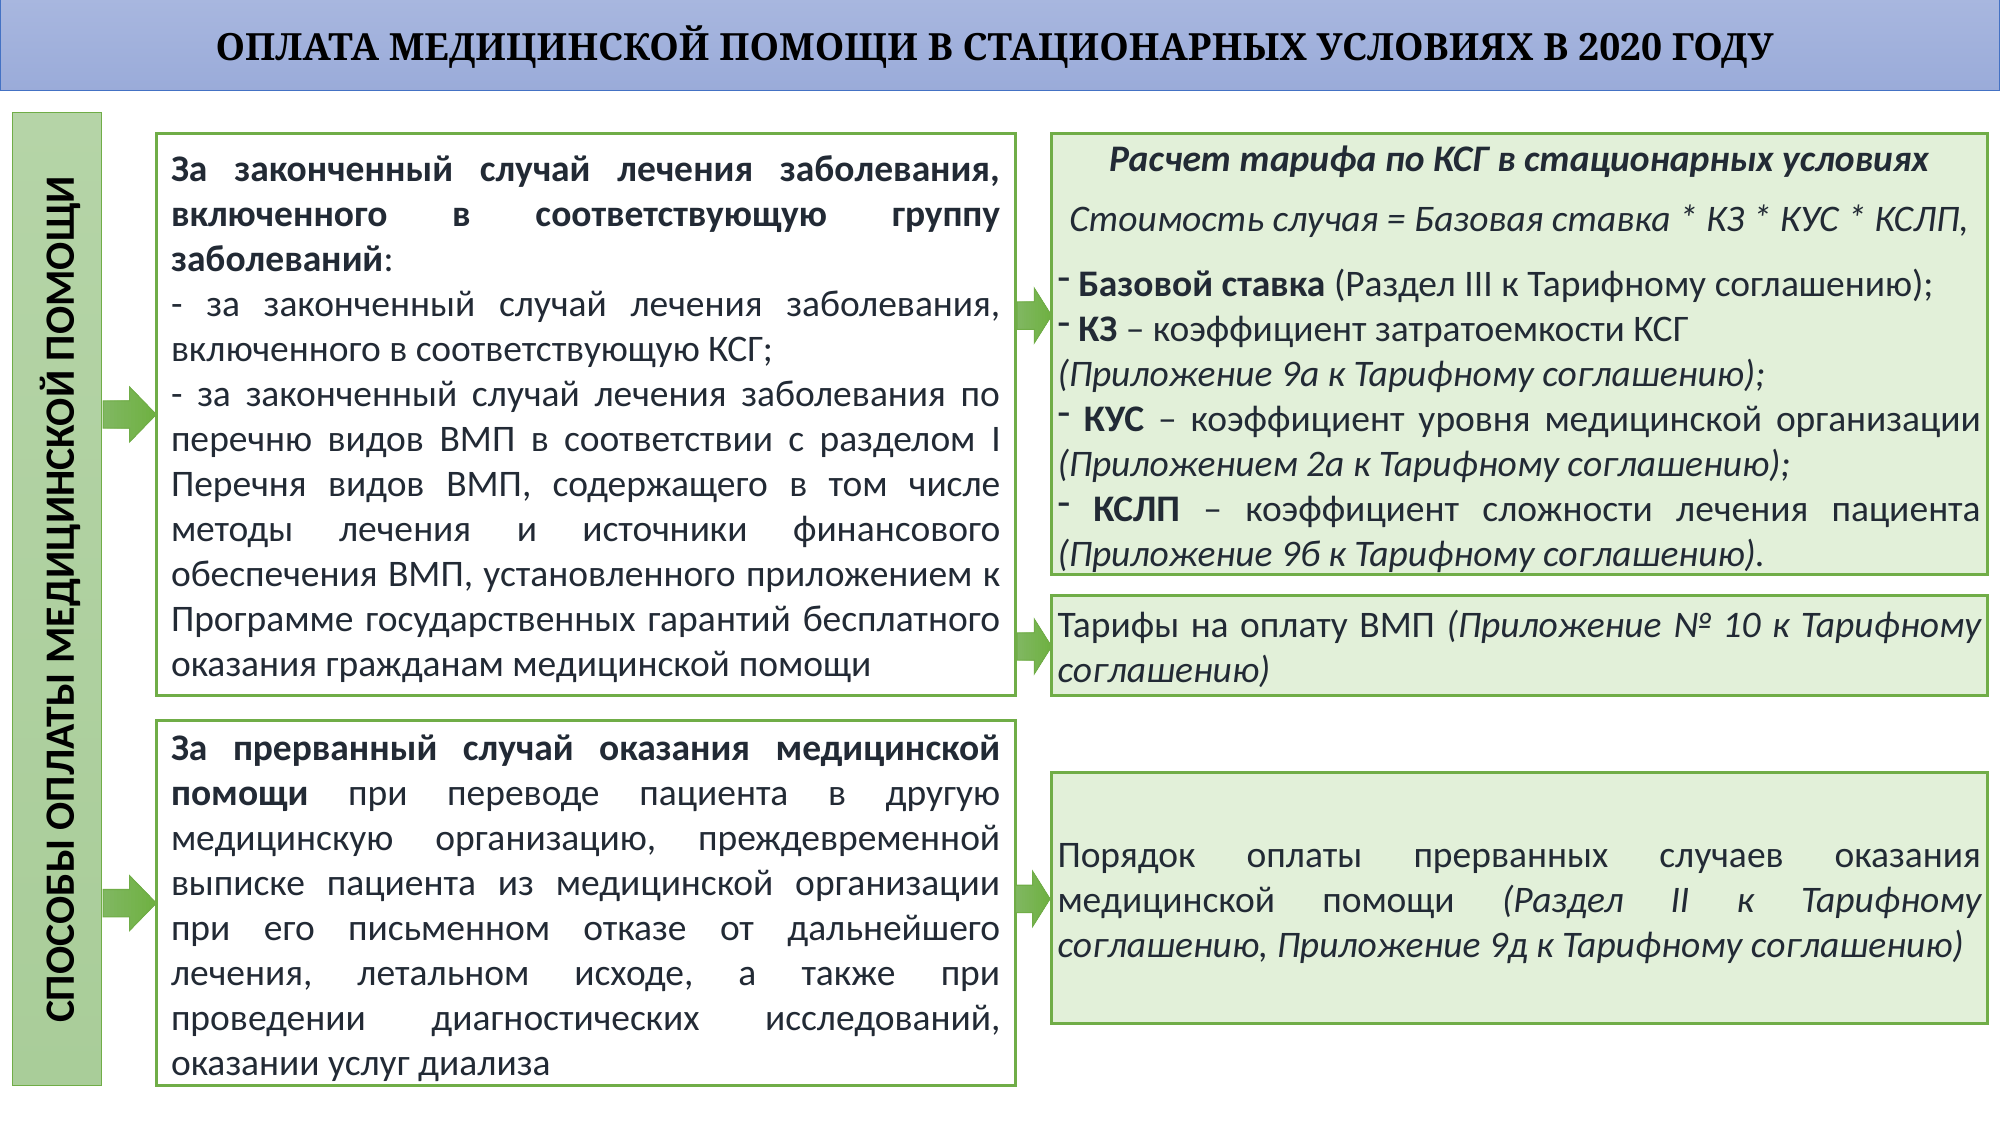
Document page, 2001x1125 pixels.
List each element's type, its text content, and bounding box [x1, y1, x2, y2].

text_box Расчет тарифа по КСГ в стационарных условиях Стоимость случая = Базовая ставка * КЗ * КУС * КСЛП, Базовой ставка (Раздел III к Тарифному соглашению); КЗ – коэффициент затратоемкости КСГ (Приложение 9а к Тарифному соглашению); КУС – коэффициент уровня медицинской организации (Приложением 2а к Тарифному соглашению); КСЛП – коэффициент сложности лечения пациента (Приложение 9б к Тарифному соглашению). [1051, 132, 1988, 576]
text_box За прерванный случай оказания медицинской помощи при переводе пациента в другую медицинскую организацию, преждевременной выписке пациента из медицинской организации при его письменном отказе от дальнейшего лечения, летальном исходе, а также при проведении диагностических исследований, оказании услуг диализа [156, 720, 1016, 1086]
text_box [1016, 617, 1053, 676]
text_box [102, 385, 157, 444]
text_box Порядок оплаты прерванных случаев оказания медицинской помощи (Раздел II к Тарифному соглашению, Приложение 9д к Тарифному соглашению) [1051, 772, 1988, 1024]
text_box ОПЛАТА МЕДИЦИНСКОЙ ПОМОЩИ В СТАЦИОНАРНЫХ УСЛОВИЯХ В 2020 ГОДУ [0, 0, 2000, 91]
text_box [102, 874, 157, 932]
text_box [1016, 286, 1053, 345]
text_box Тарифы на оплату ВМП (Приложение № 10 к Тарифному соглашению) [1051, 594, 1988, 696]
text_box [1015, 869, 1051, 929]
text_box За законченный случай лечения заболевания, включенного в соответствующую группу заболеваний: - за законченный случай лечения заболевания, включенного в соответствующую КСГ; - за законченный случай лечения заболевания по перечню видов ВМП в соответствии с разделом I Перечня видов ВМП, содержащего в том числе методы лечения и источники финансового обеспечения ВМП, установленного приложением к Программе государственных гарантий бесплатного оказания гражданам медицинской помощи [156, 133, 1016, 696]
text_box СПОСОБЫ ОПЛАТЫ МЕДИЦИНСКОЙ ПОМОЩИ [12, 112, 102, 1086]
